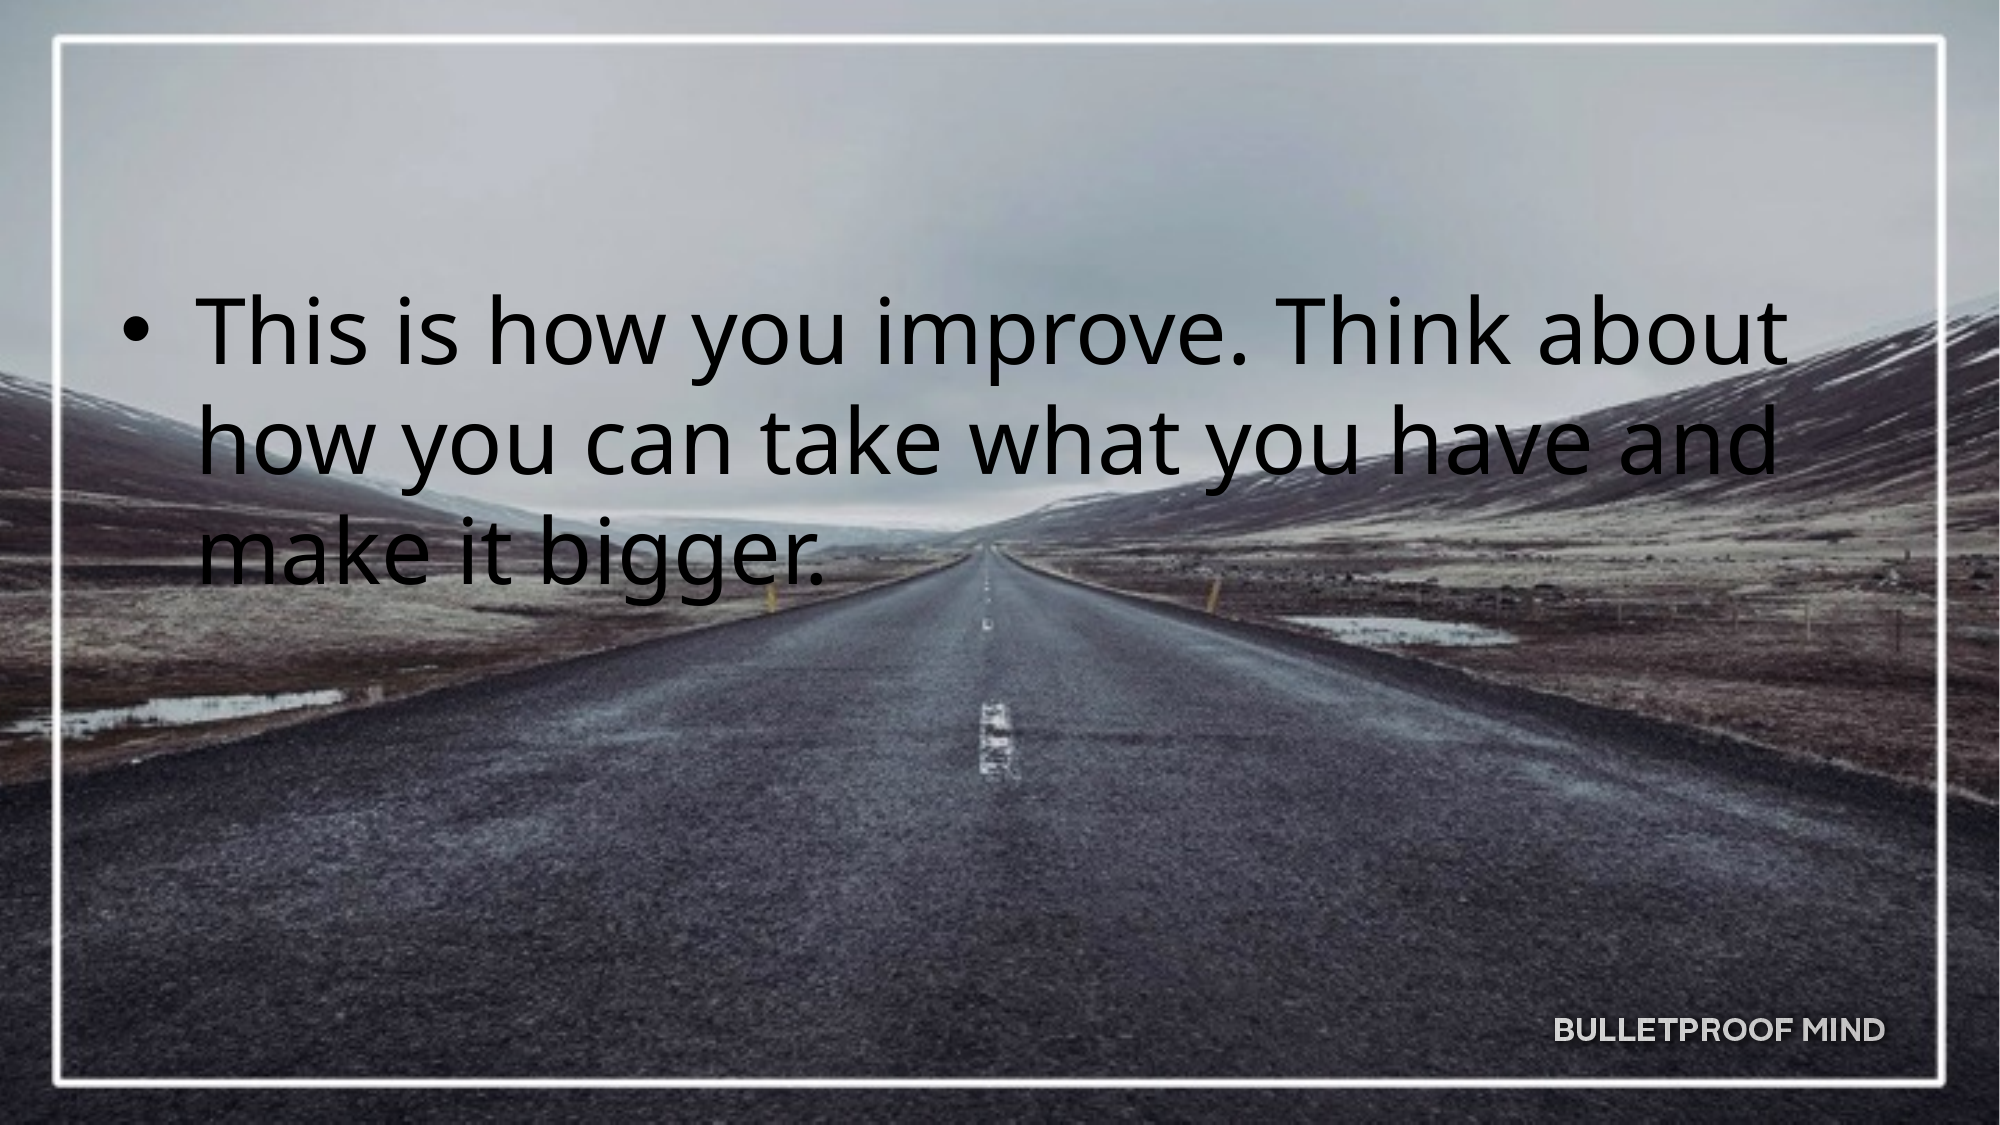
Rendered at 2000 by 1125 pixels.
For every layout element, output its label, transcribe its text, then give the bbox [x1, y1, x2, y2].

list This is how you improve. Think about how you can take what you have and make it bigger. [99, 262, 1900, 1005]
picture [0, 0, 2000, 1125]
